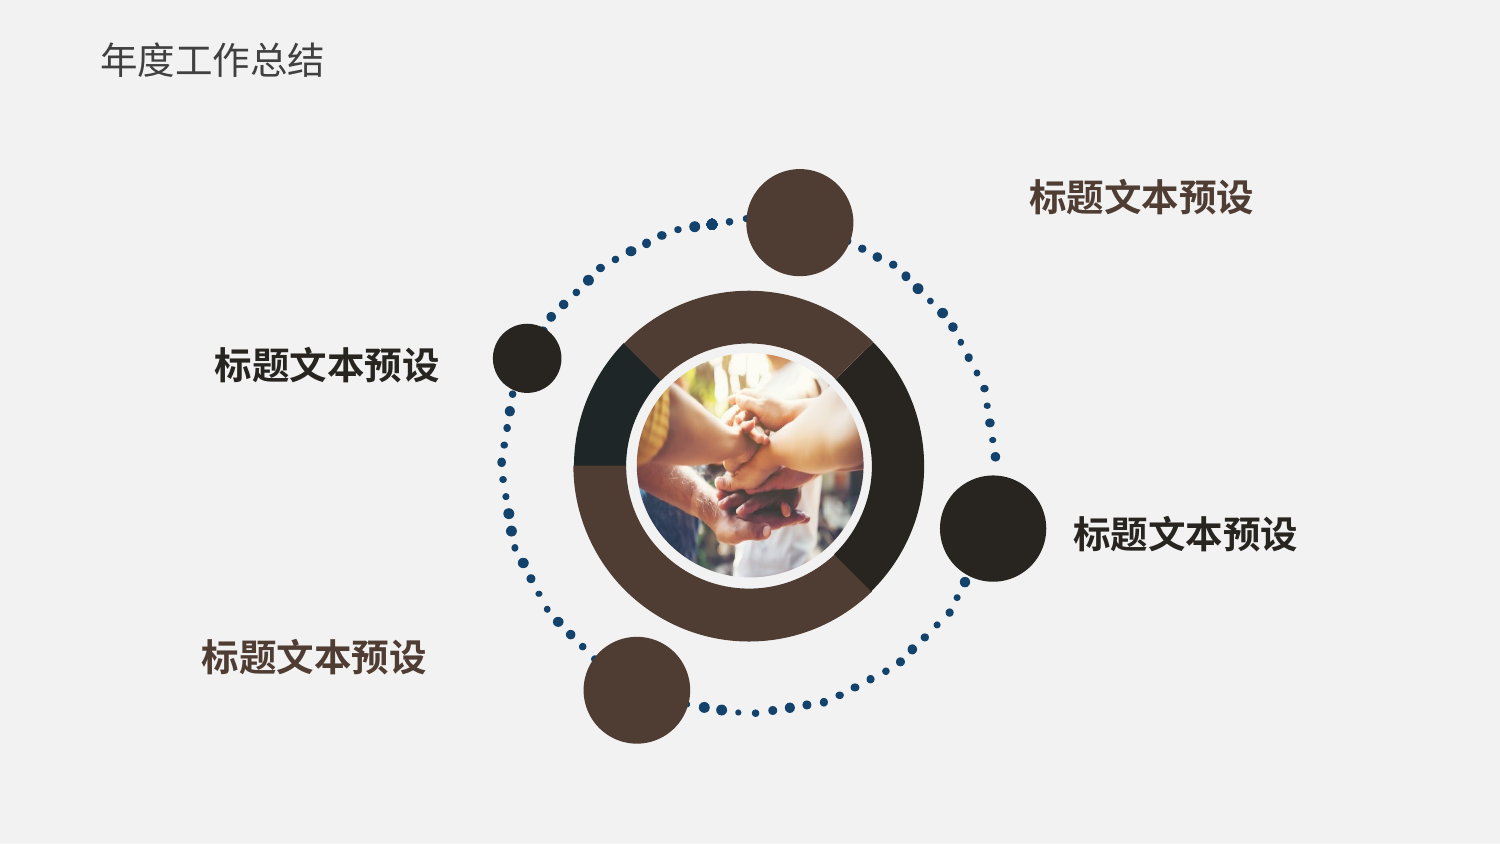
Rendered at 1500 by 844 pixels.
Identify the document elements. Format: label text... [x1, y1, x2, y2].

text_box 标题文本预设 [1058, 486, 1341, 580]
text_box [492, 168, 1047, 744]
text_box 标题文本预设 [159, 609, 442, 704]
text_box 标题文本预设 [1014, 149, 1297, 243]
text_box 年度工作总结 [100, 28, 450, 91]
text_box 标题文本预设 [172, 319, 455, 409]
